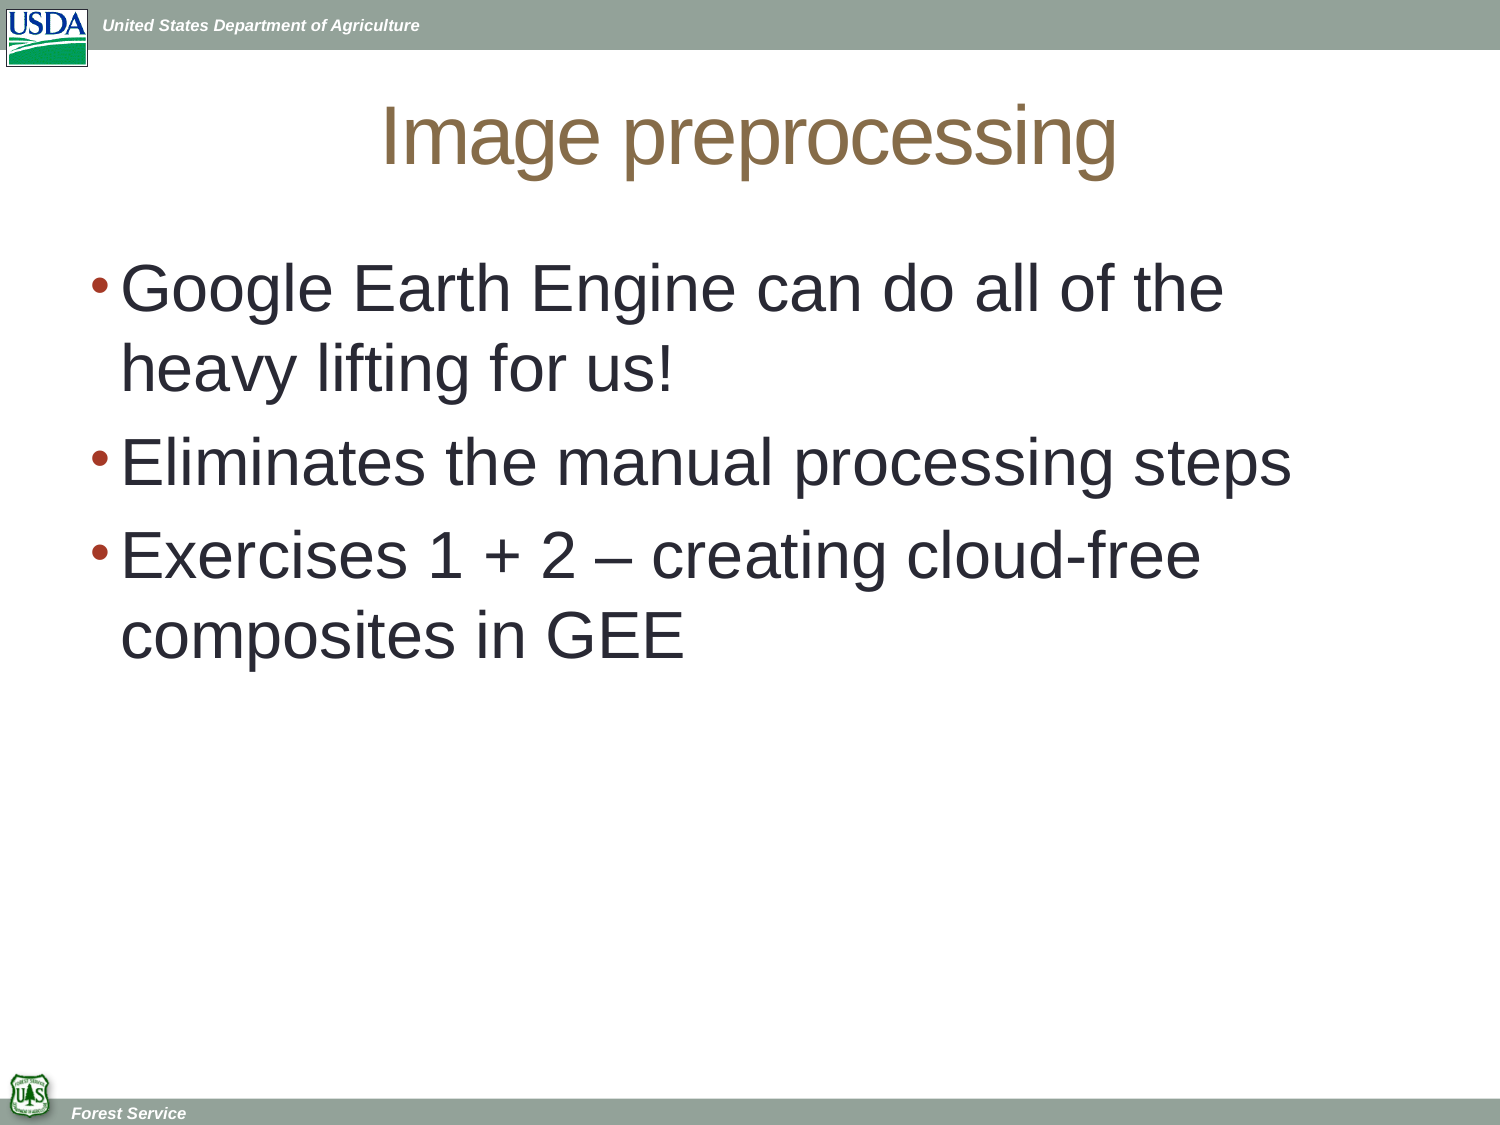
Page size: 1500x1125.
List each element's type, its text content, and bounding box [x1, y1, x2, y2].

picture [6, 1071, 54, 1120]
picture [7, 10, 87, 66]
title Image preprocessing [75, 50, 1425, 213]
list Google Earth Engine can do all of the heavy lifting for us! Eliminates the manual processing steps Exercises 1 + 2 – creating cloud-free composites in GEE [75, 237, 1425, 1063]
